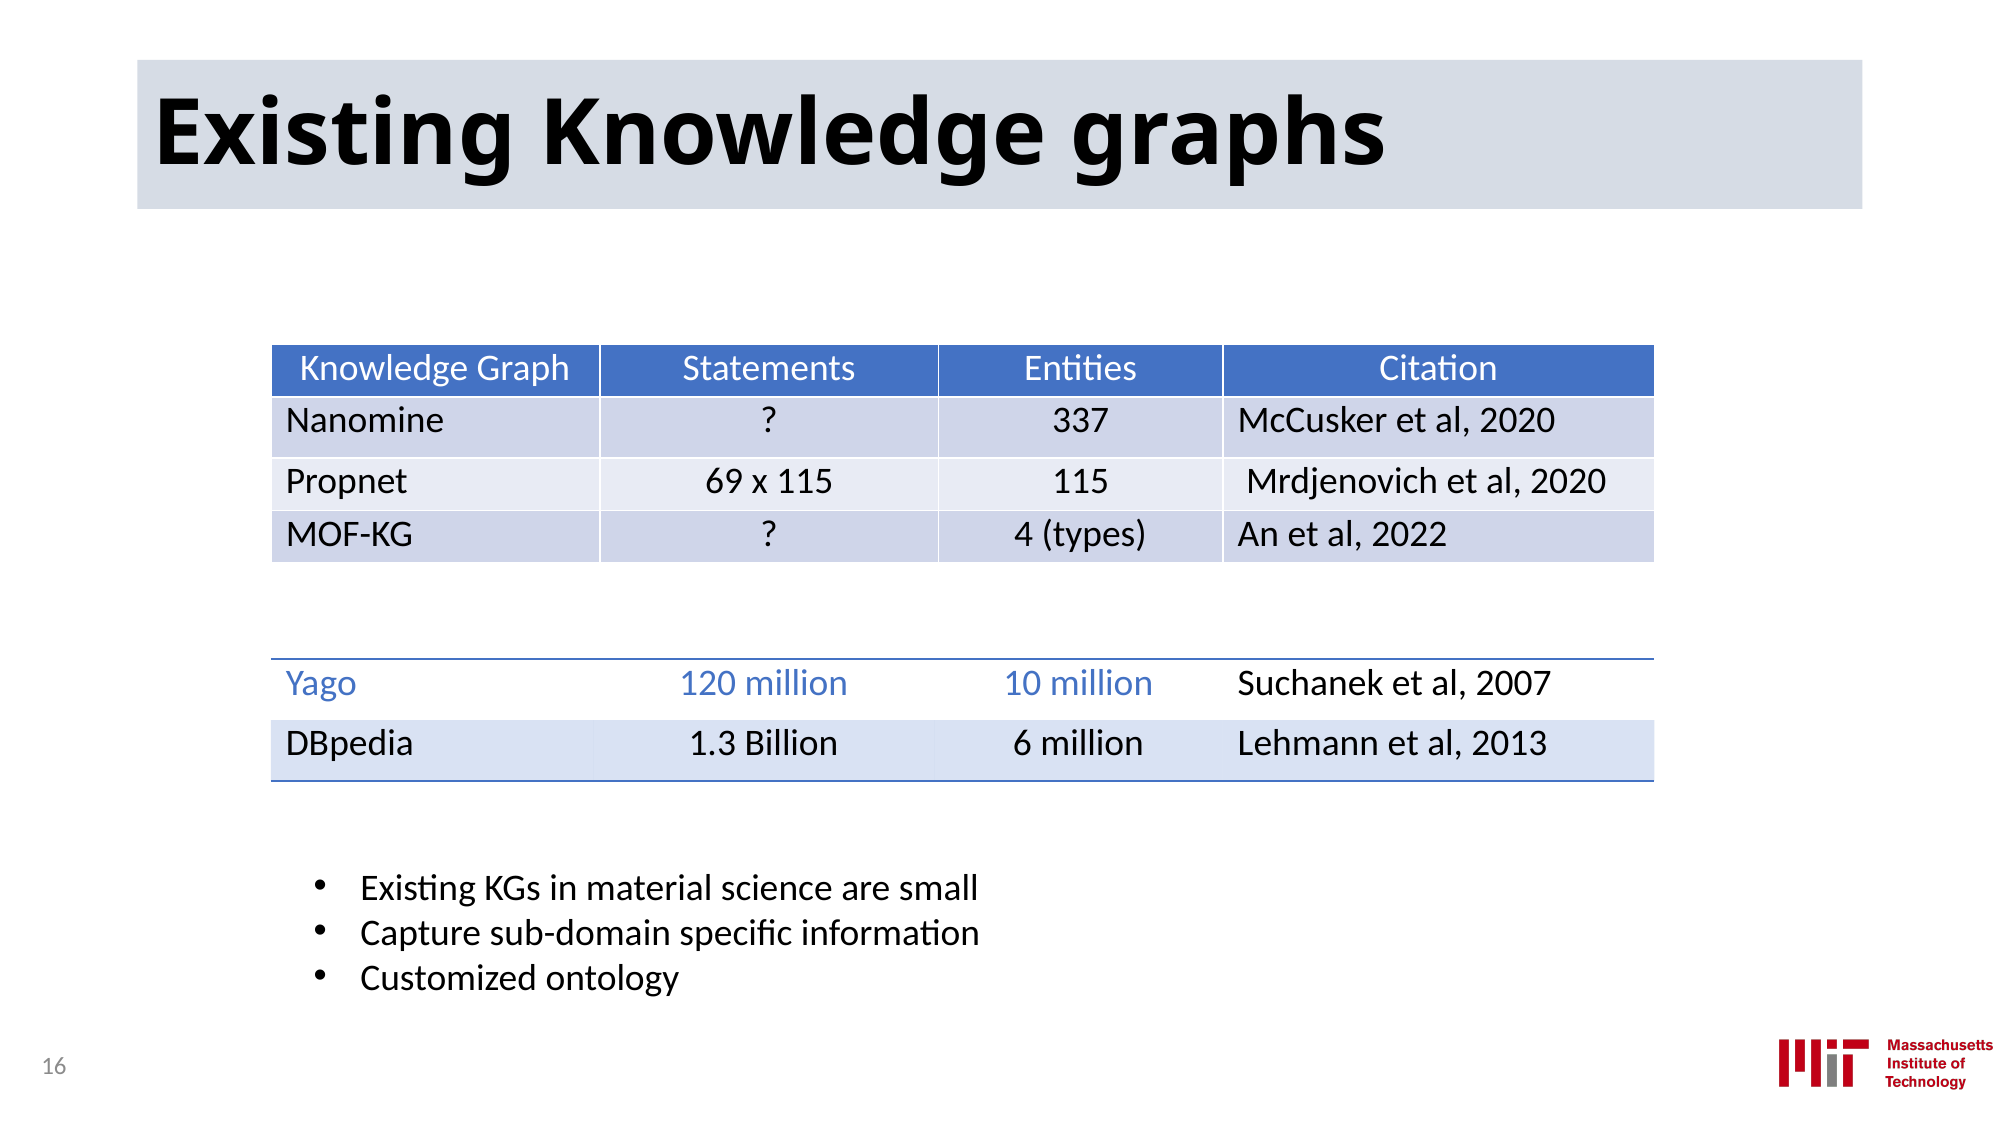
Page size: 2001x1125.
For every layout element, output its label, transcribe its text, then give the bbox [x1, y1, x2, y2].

table_cell DBpedia [271, 720, 593, 780]
table_cell Lehmann et al, 2013 [1223, 720, 1654, 780]
table_header Suchanek et al, 2007 [1223, 660, 1654, 720]
table_cell McCusker et al, 2020 [1224, 398, 1654, 457]
slide_number 16 [26, 1034, 477, 1095]
table_cell Nanomine [272, 398, 599, 457]
table_header Entities [939, 345, 1222, 396]
table_cell 337 [939, 398, 1222, 457]
table_header Citation [1224, 345, 1654, 396]
table_cell 6 million [934, 720, 1223, 780]
table_cell An et al, 2022 [1224, 511, 1654, 562]
table_cell 115 [939, 459, 1222, 510]
table_cell Mrdjenovich et al, 2020 [1224, 459, 1654, 510]
text_box Existing KGs in material science are small Capture sub-domain specific information Customized ontology [298, 855, 996, 1005]
table_header Yago [271, 660, 593, 720]
table_cell 69 x 115 [601, 459, 938, 510]
picture [1778, 1004, 1994, 1125]
title Existing Knowledge graphs [137, 59, 1863, 209]
table_header 120 million [593, 660, 934, 720]
table_cell ? [601, 398, 938, 457]
table_cell ? [601, 511, 938, 562]
table_cell 1.3 Billion [593, 720, 934, 780]
table_cell MOF-KG [272, 511, 599, 562]
table_header Statements [601, 345, 938, 396]
table_cell 4 (types) [939, 511, 1222, 562]
table_cell Propnet [272, 459, 599, 510]
table_header Knowledge Graph [272, 345, 599, 396]
table_header 10 million [934, 660, 1223, 720]
